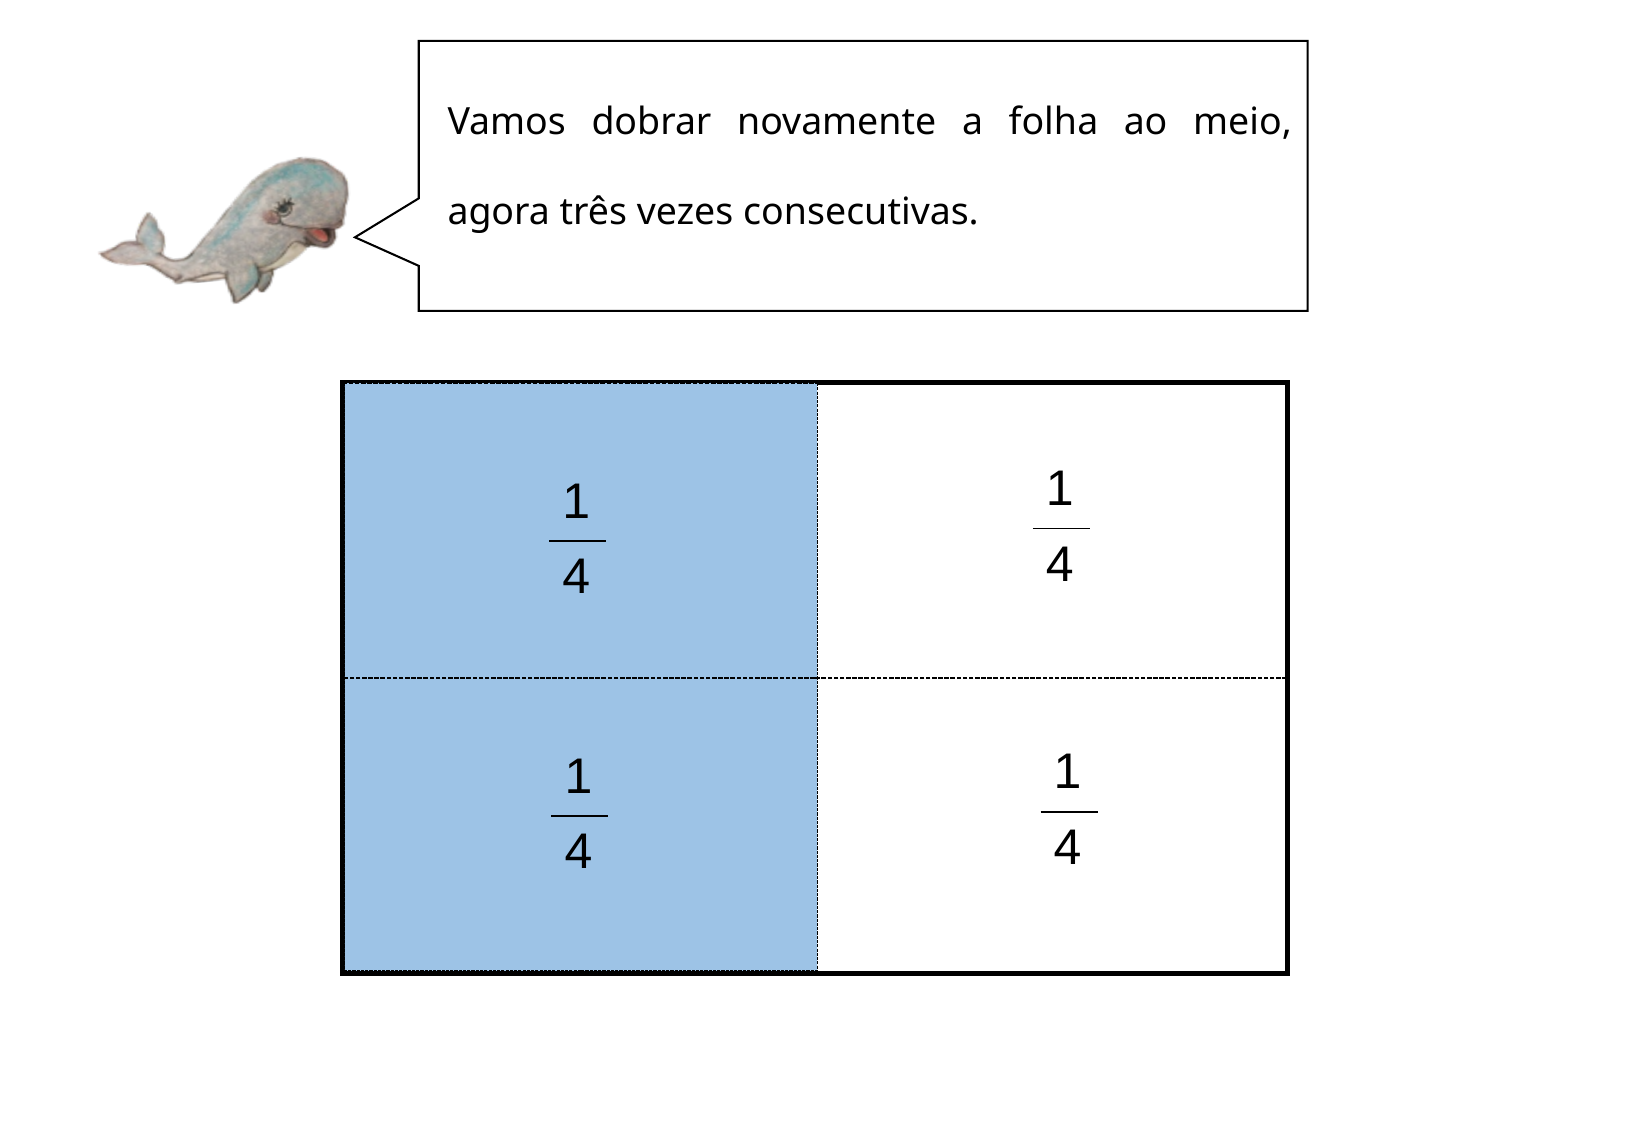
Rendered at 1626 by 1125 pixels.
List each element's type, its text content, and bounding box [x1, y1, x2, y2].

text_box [418, 40, 1308, 311]
table_cell 4 [551, 817, 608, 892]
table_header 1 [1033, 453, 1090, 528]
text_box [341, 679, 1288, 974]
table_header 1 [1041, 736, 1098, 811]
picture [78, 145, 378, 319]
table_cell 4 [549, 542, 606, 617]
table_header 1 [549, 466, 606, 540]
table_cell 4 [1041, 813, 1098, 887]
text_box [344, 679, 818, 972]
table_cell 4 [1033, 529, 1090, 604]
table_header 1 [551, 741, 608, 815]
text_box [341, 382, 1288, 679]
